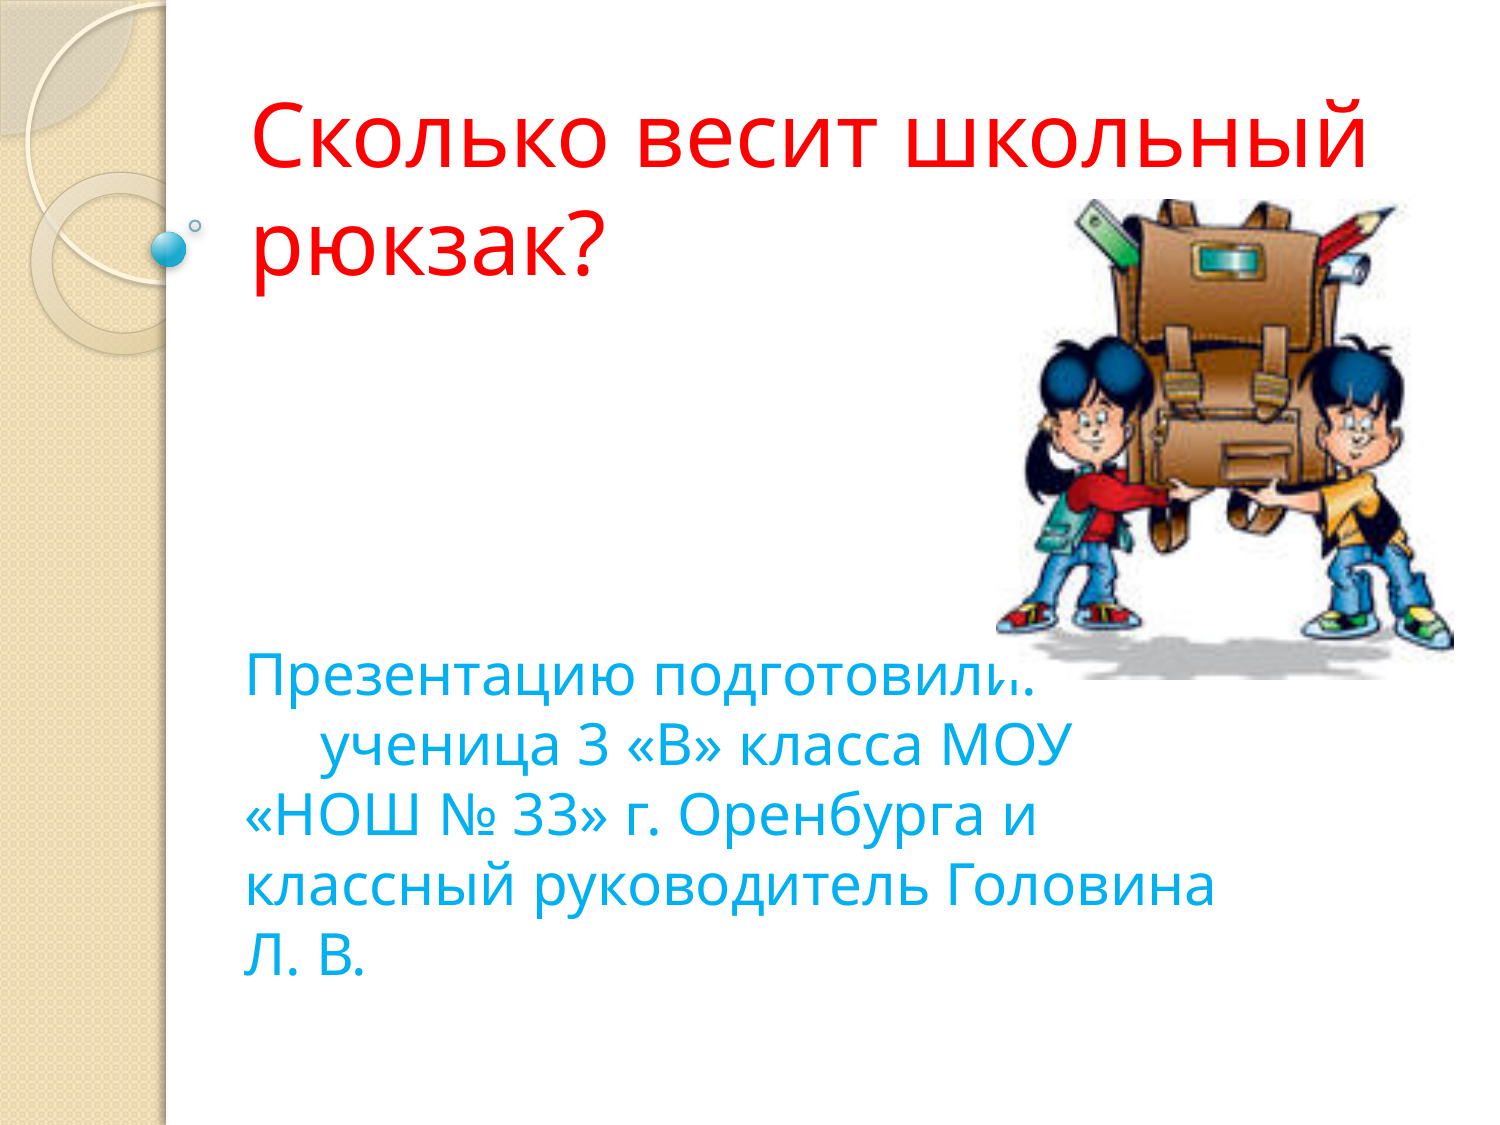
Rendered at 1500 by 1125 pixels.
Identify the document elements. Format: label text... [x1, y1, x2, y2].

picture [995, 198, 1454, 680]
title Сколько весит школьный рюкзак? [234, 59, 1450, 301]
subtitle Презентацию подготовили: ученица 3 «В» класса МОУ «НОШ № 33» г. Оренбурга и классный руководитель Головина Л. В. [225, 637, 1275, 1020]
